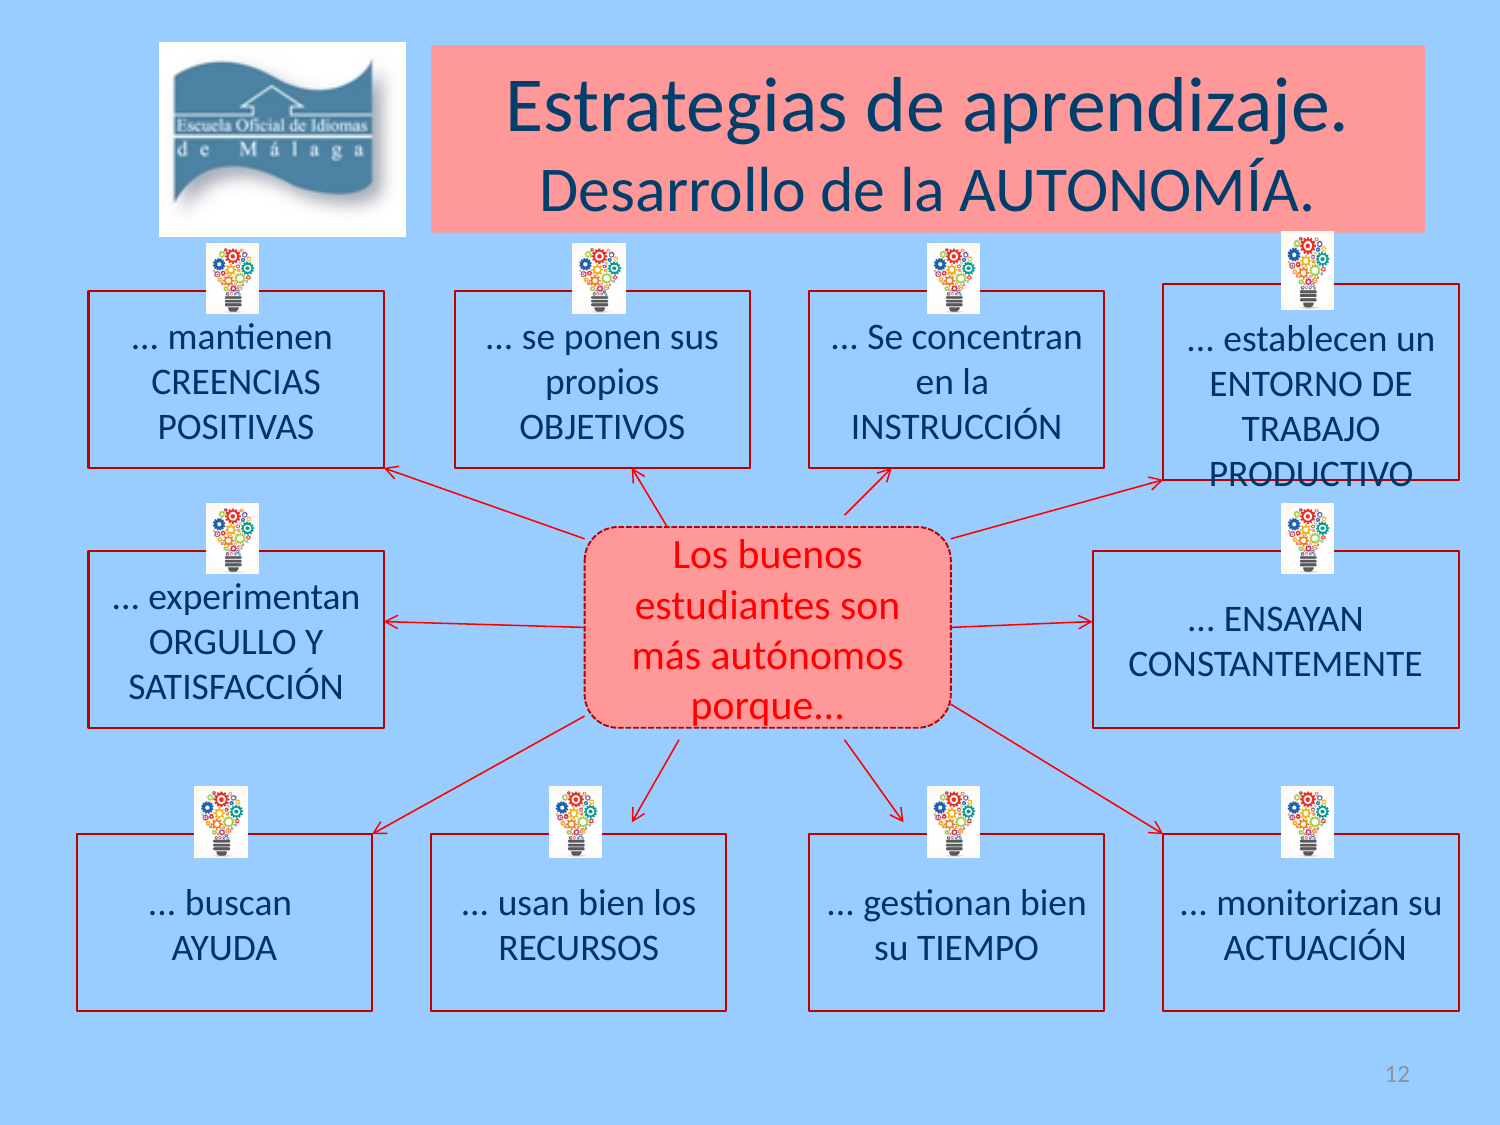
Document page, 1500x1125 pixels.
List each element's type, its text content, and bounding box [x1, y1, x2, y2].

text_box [808, 786, 1105, 1012]
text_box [950, 479, 1164, 540]
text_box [430, 786, 727, 1012]
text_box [844, 739, 904, 823]
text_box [383, 621, 585, 628]
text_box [631, 467, 668, 528]
slide_number 12 [1074, 1042, 1425, 1103]
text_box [383, 467, 585, 540]
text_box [1092, 503, 1459, 729]
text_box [950, 621, 1093, 628]
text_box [808, 243, 1105, 469]
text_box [88, 503, 385, 729]
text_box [631, 739, 680, 823]
title Estrategias de aprendizaje. Desarrollo de la AUTONOMÍA. [431, 45, 1425, 233]
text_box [844, 467, 892, 516]
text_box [371, 715, 585, 835]
text_box Los buenos estudiantes son más autónomos porque... [583, 526, 952, 729]
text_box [76, 786, 373, 1012]
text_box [1163, 786, 1459, 1012]
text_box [950, 703, 1164, 835]
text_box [454, 243, 751, 469]
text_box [1163, 231, 1459, 480]
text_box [88, 243, 385, 469]
picture [159, 42, 406, 237]
